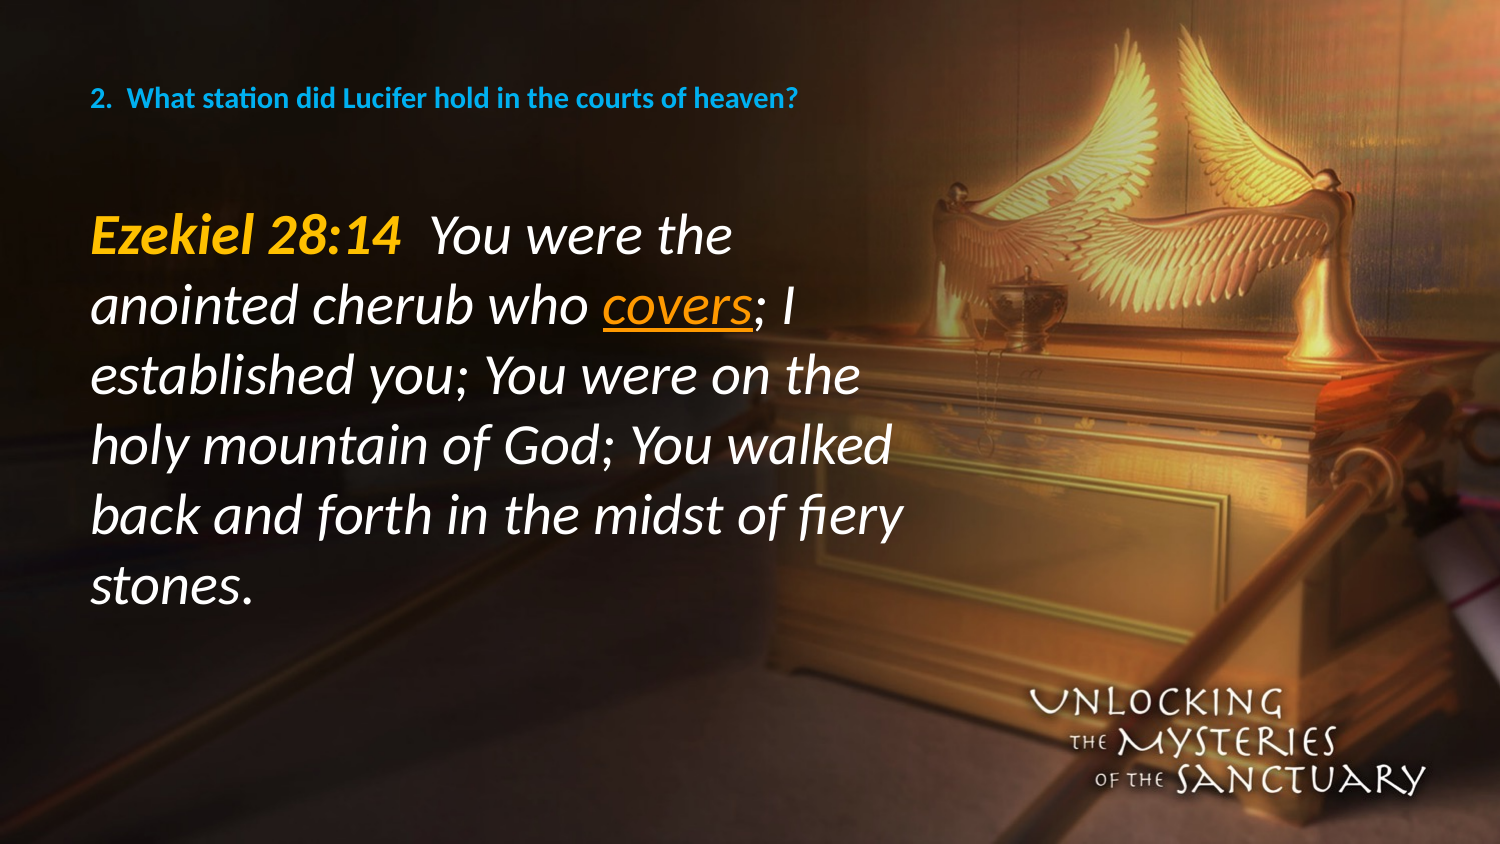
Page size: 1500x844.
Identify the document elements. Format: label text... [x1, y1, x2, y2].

list Ezekiel 28:14 You were the anointed cherub who covers; I established you; You were on the holy mountain of God; You walked back and forth in the midst of fiery stones. [75, 188, 930, 754]
title 2. What station did Lucifer hold in the courts of heaven? [75, 33, 1425, 175]
picture [0, 0, 1500, 844]
